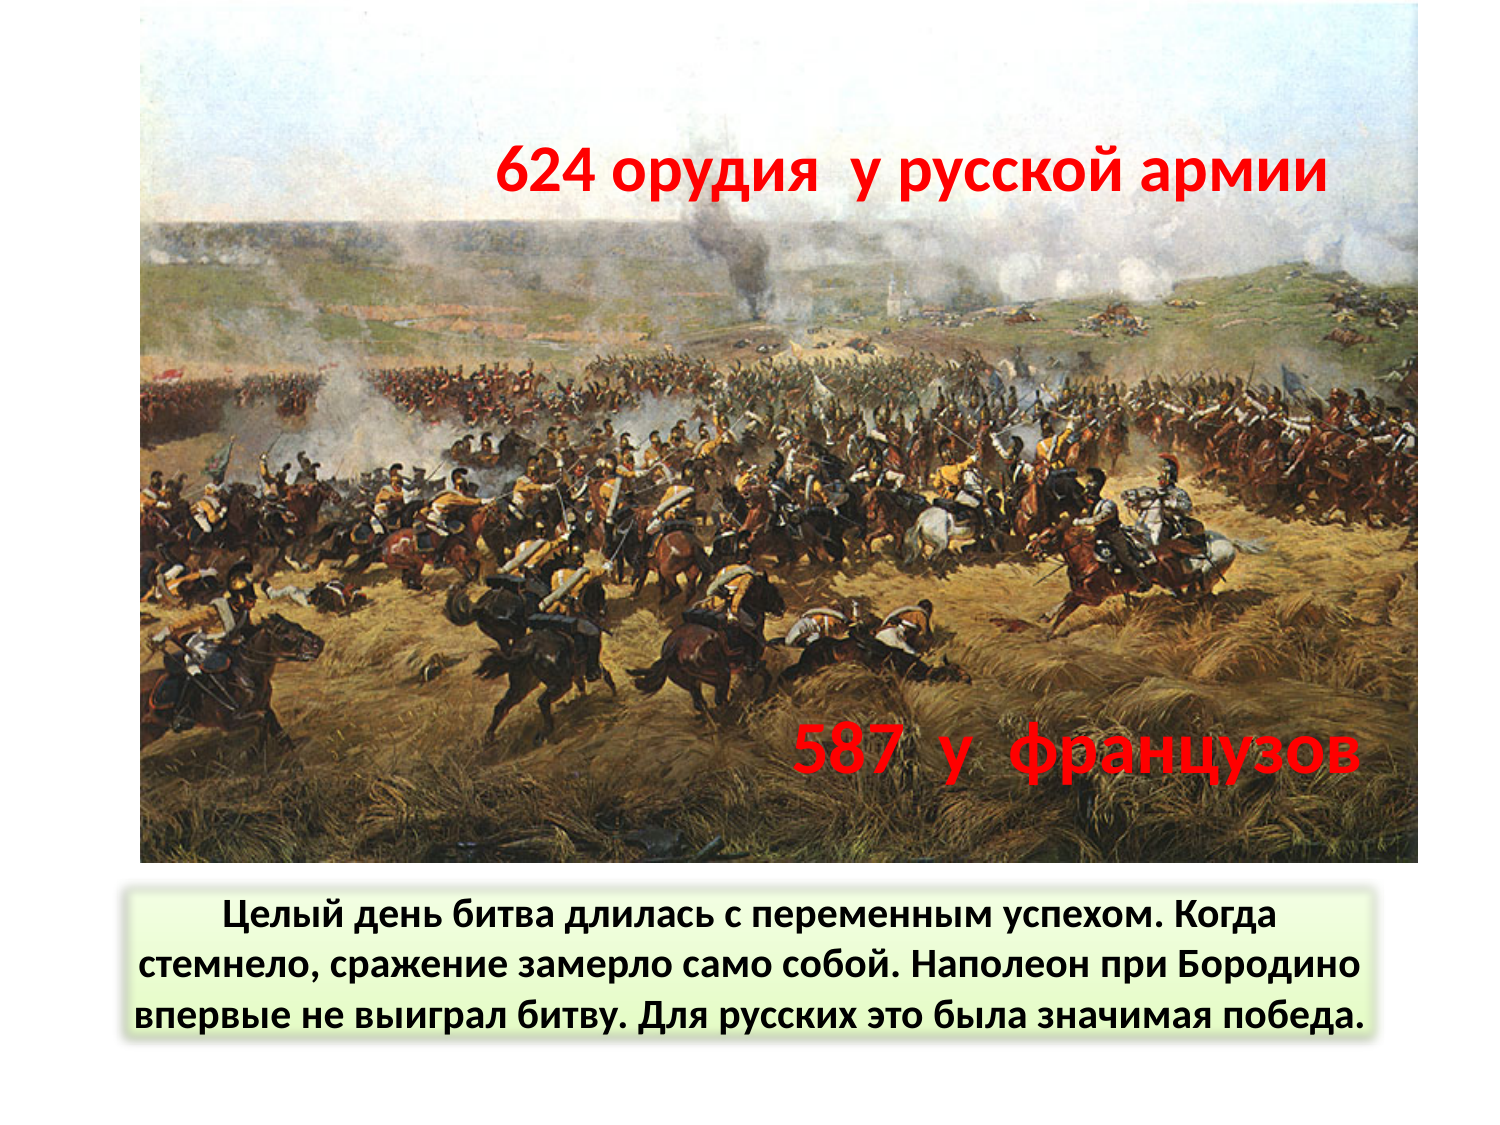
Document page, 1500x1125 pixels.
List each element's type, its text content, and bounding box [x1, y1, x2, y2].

picture [140, 0, 1419, 863]
text_box Целый день битва длилась с переменным успехом. Когда стемнело, сражение замерло само собой. Наполеон при Бородино впервые не выиграл битву. Для русских это была значимая победа. [134, 896, 1367, 1029]
